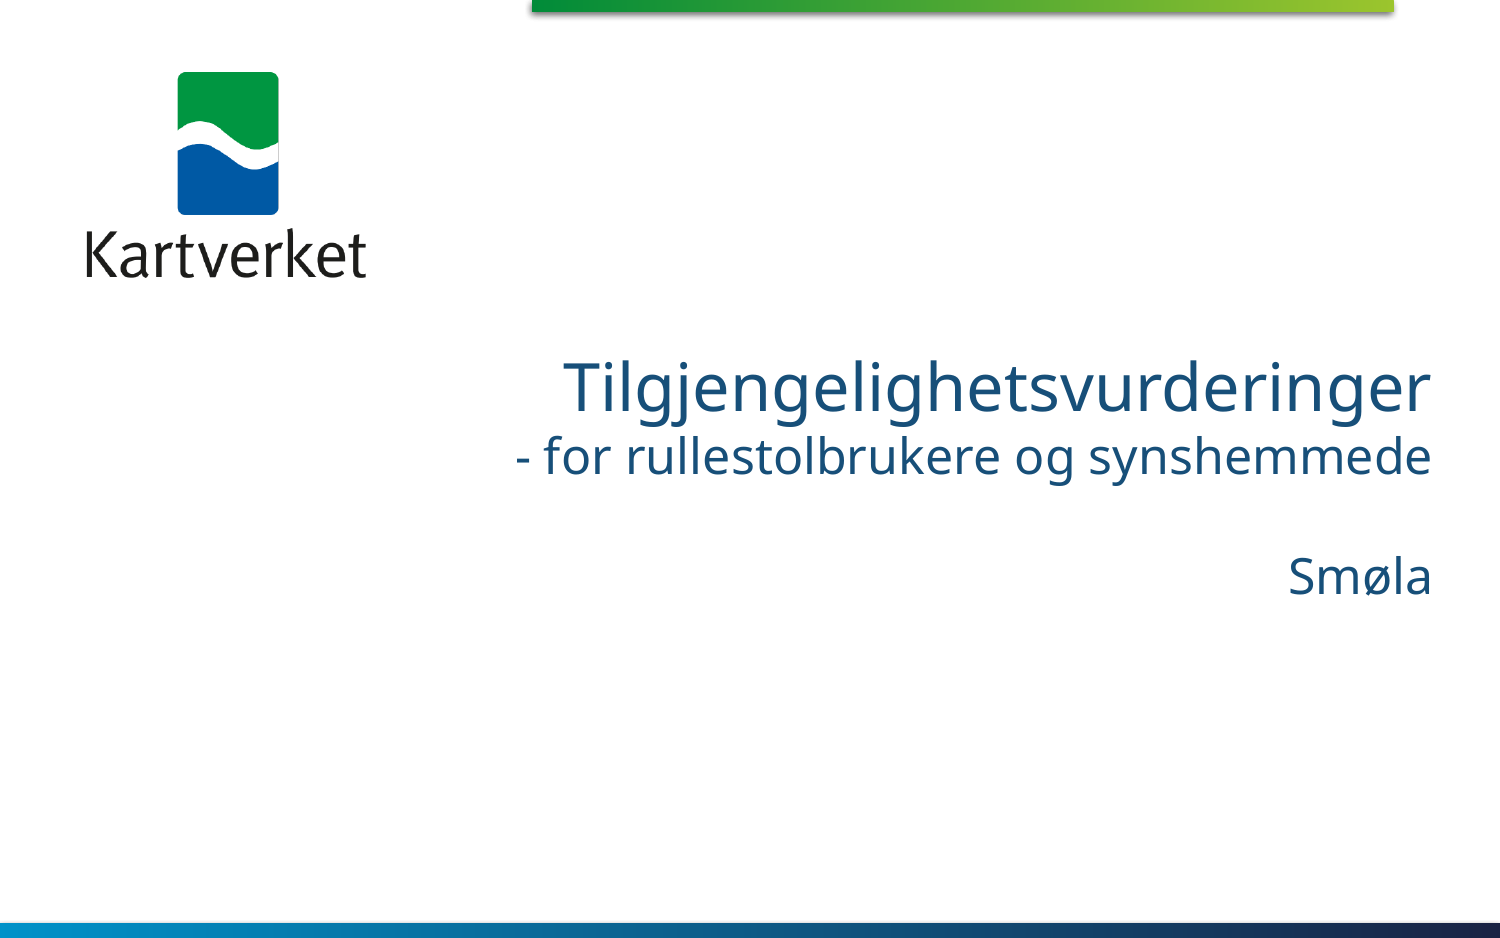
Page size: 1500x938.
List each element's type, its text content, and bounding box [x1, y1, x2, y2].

text_box Tilgjengelighetsvurderinger - for rullestolbrukere og synshemmede Smøla [66, 337, 1449, 613]
